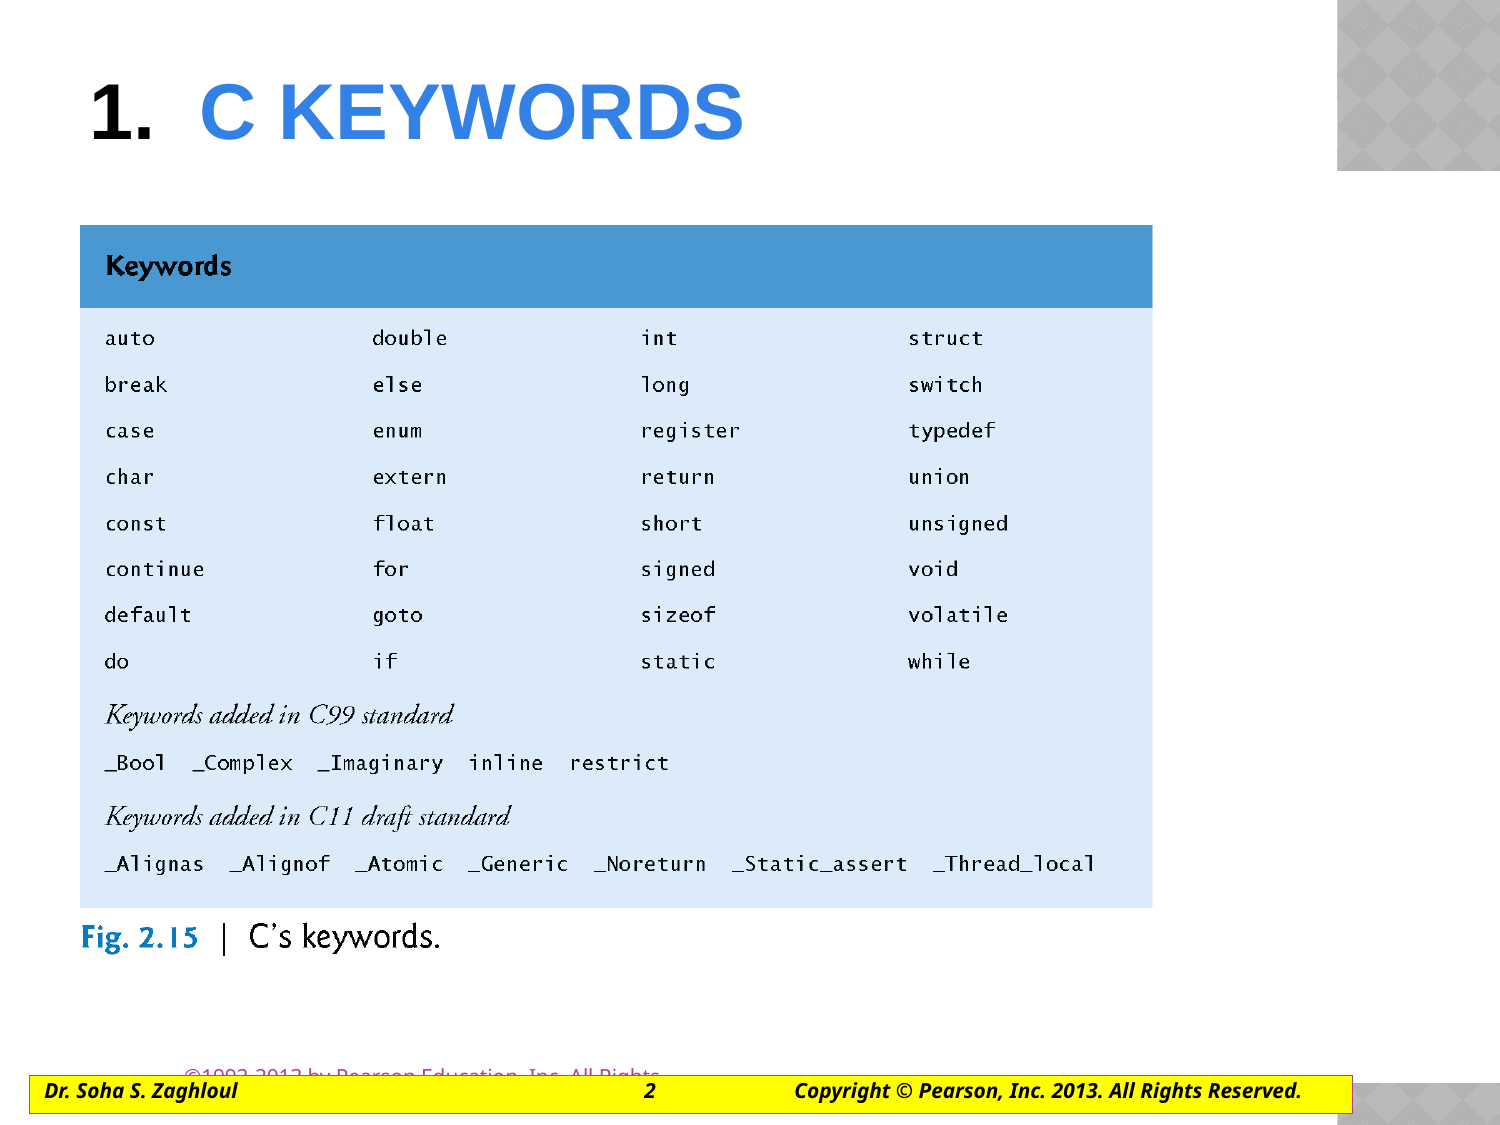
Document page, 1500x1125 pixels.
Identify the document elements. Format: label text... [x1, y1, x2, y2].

text_box Dr. Soha S. Zaghloul 2 Copyright © Pearson, Inc. 2013. All Rights Reserved. [29, 1091, 1353, 1114]
picture [0, 171, 1500, 1083]
text_box 1. C KEYWORDS [74, 52, 1263, 170]
